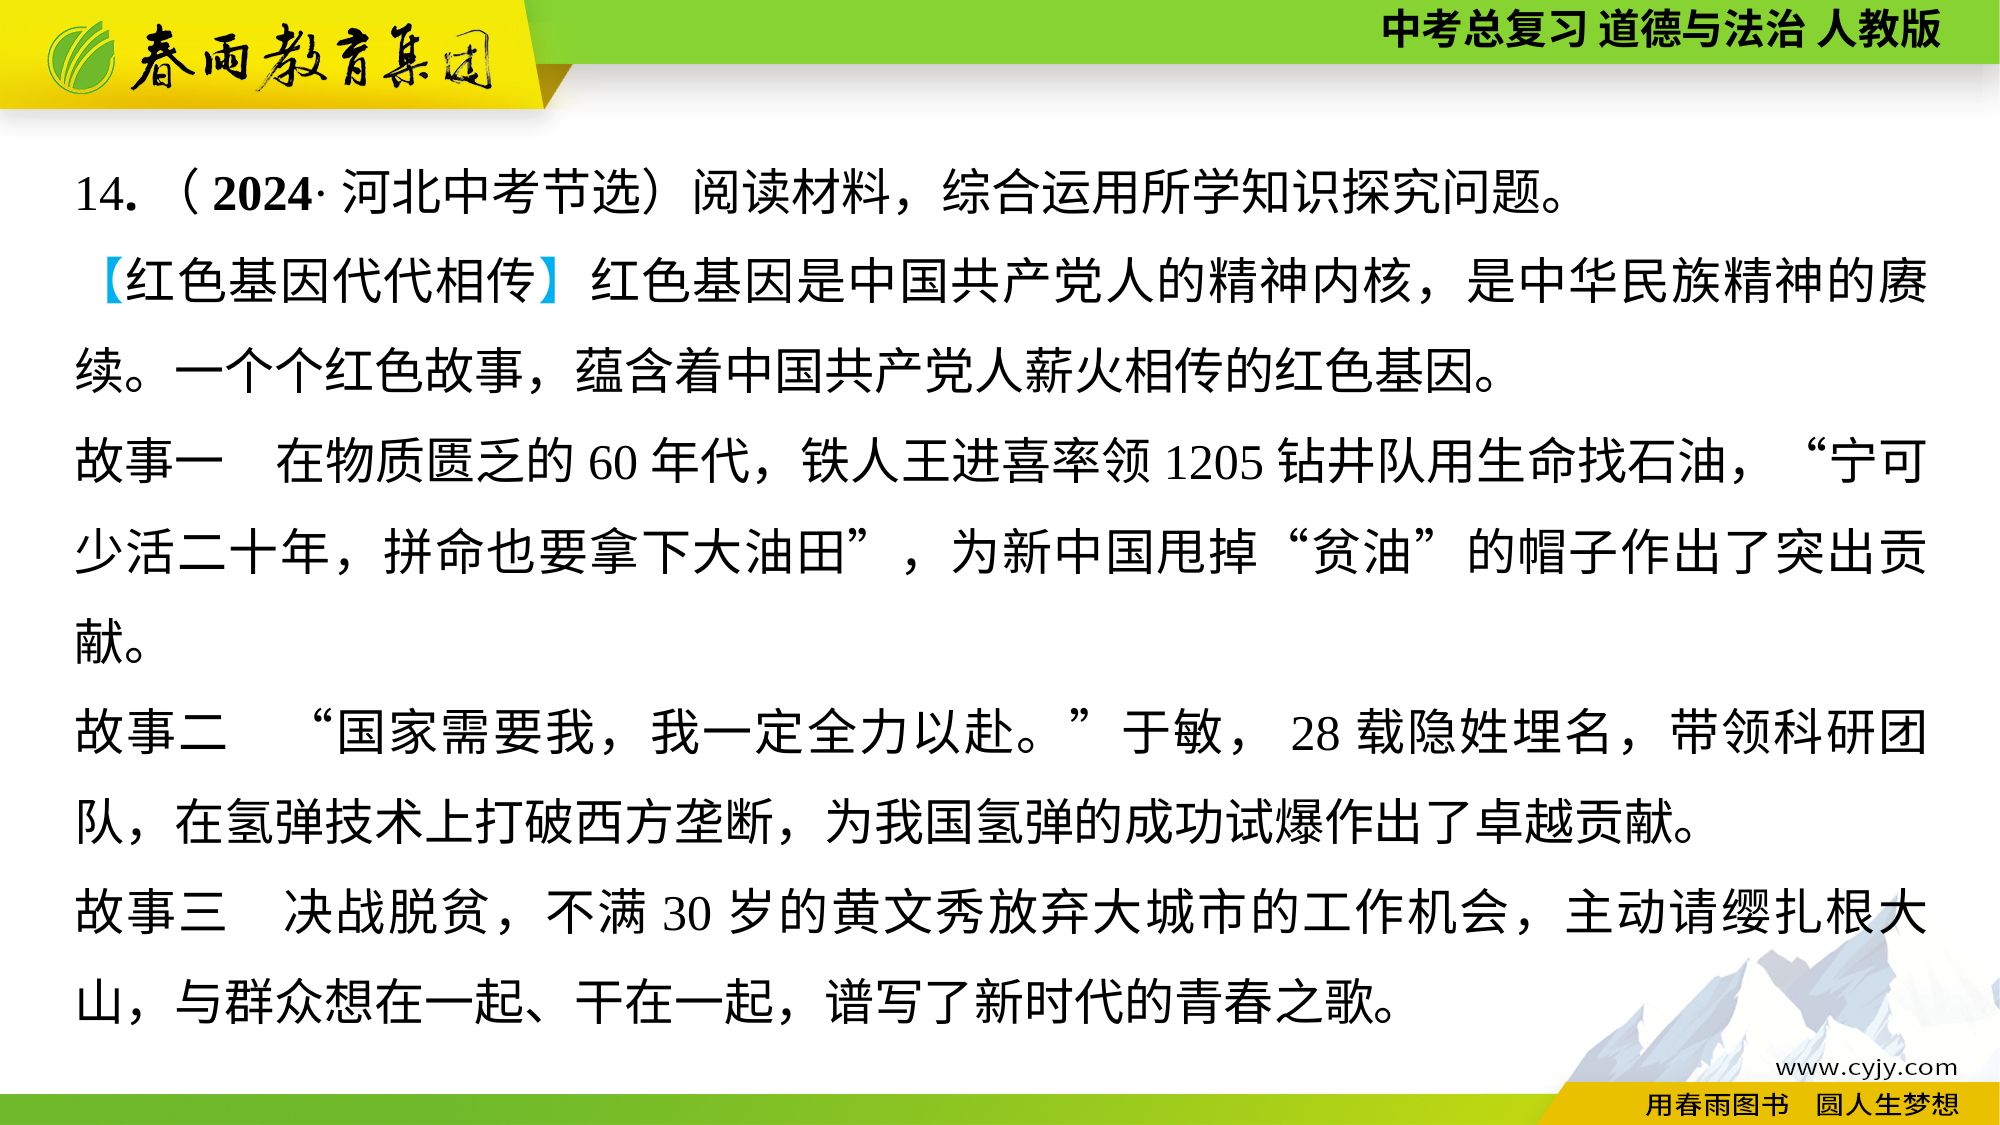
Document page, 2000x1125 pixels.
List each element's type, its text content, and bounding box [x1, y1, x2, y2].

picture [0, 0, 2000, 1125]
list 14.（2024·河北中考节选）阅读材料，综合运用所学知识探究问题。 【红色基因代代相传】红色基因是中国共产党人的精神内核，是中华民族精神的赓续。一个个红色故事，蕴含着中国共产党人薪火相传的红色基因。 故事一 在物质匮乏的60年代，铁人王进喜率领1205钻井队用生命找石油，“宁可少活二十年，拼命也要拿下大油田”，为新中国甩掉“贫油”的帽子作出了突出贡献。 故事二 “国家需要我，我一定全力以赴。”于敏，28载隐姓埋名，带领科研团队，在氢弹技术上打破西方垄断，为我国氢弹的成功试爆作出了卓越贡献。 故事三 决战脱贫，不满30岁的黄文秀放弃大城市的工作机会，主动请缨扎根大山，与群众想在一起、干在一起，谱写了新时代的青春之歌。 [59, 122, 1944, 944]
